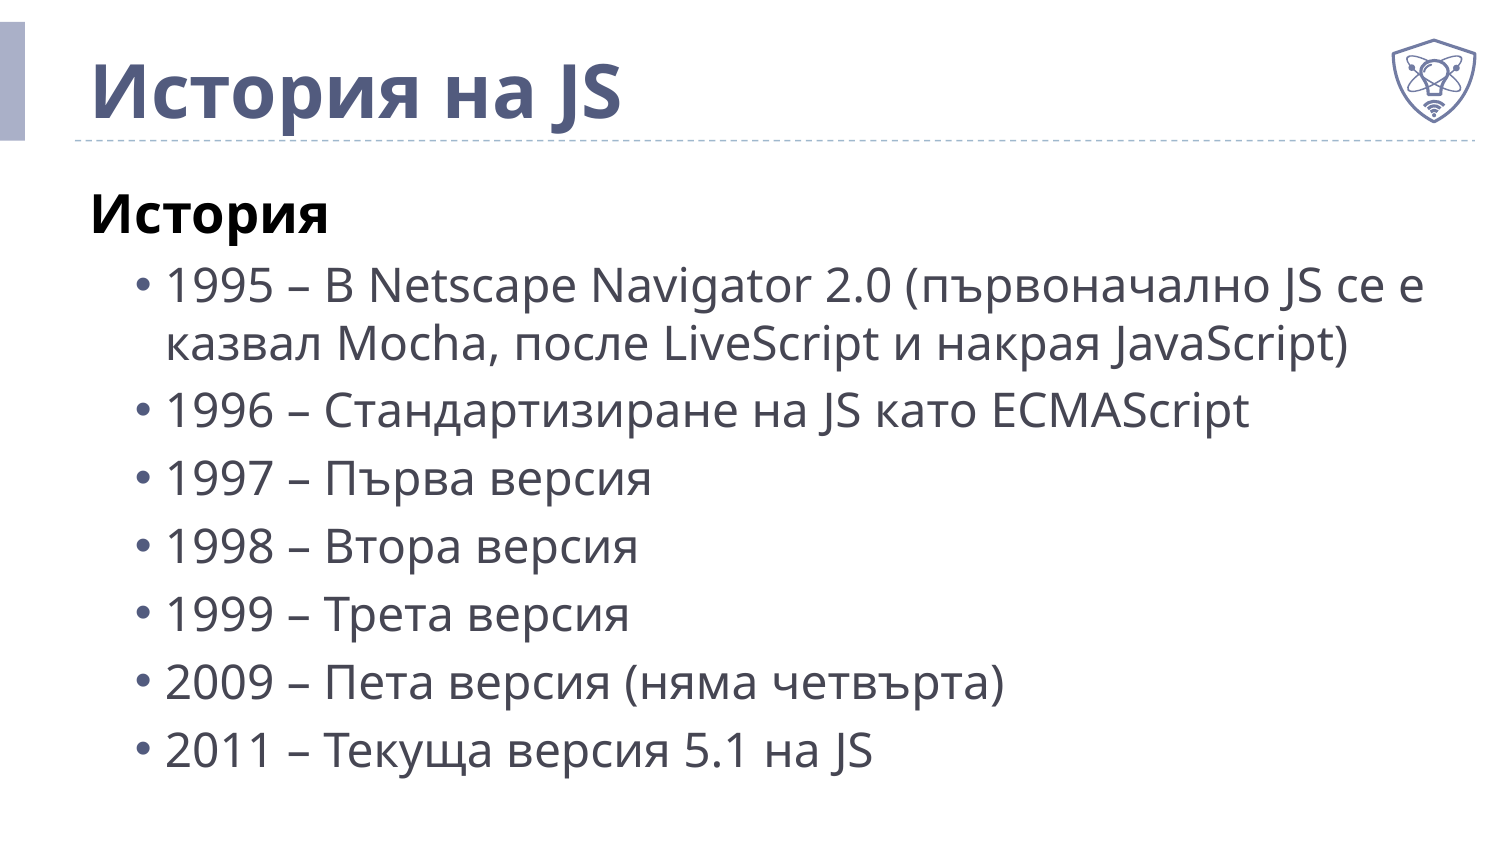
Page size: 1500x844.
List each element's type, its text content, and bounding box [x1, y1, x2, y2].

list История 1995 – В Netscape Navigator 2.0 (първоначално JS се е казвал Mocha, после LiveScript и накрая JavaScript) 1996 – Стандартизиране на JS като ECMAScript 1997 – Първа версия 1998 – Втора версия 1999 – Трета версия 2009 – Пета версия (няма четвърта) 2011 – Текуща версия 5.1 на JS [75, 171, 1475, 835]
title История на JS [75, 18, 1475, 141]
